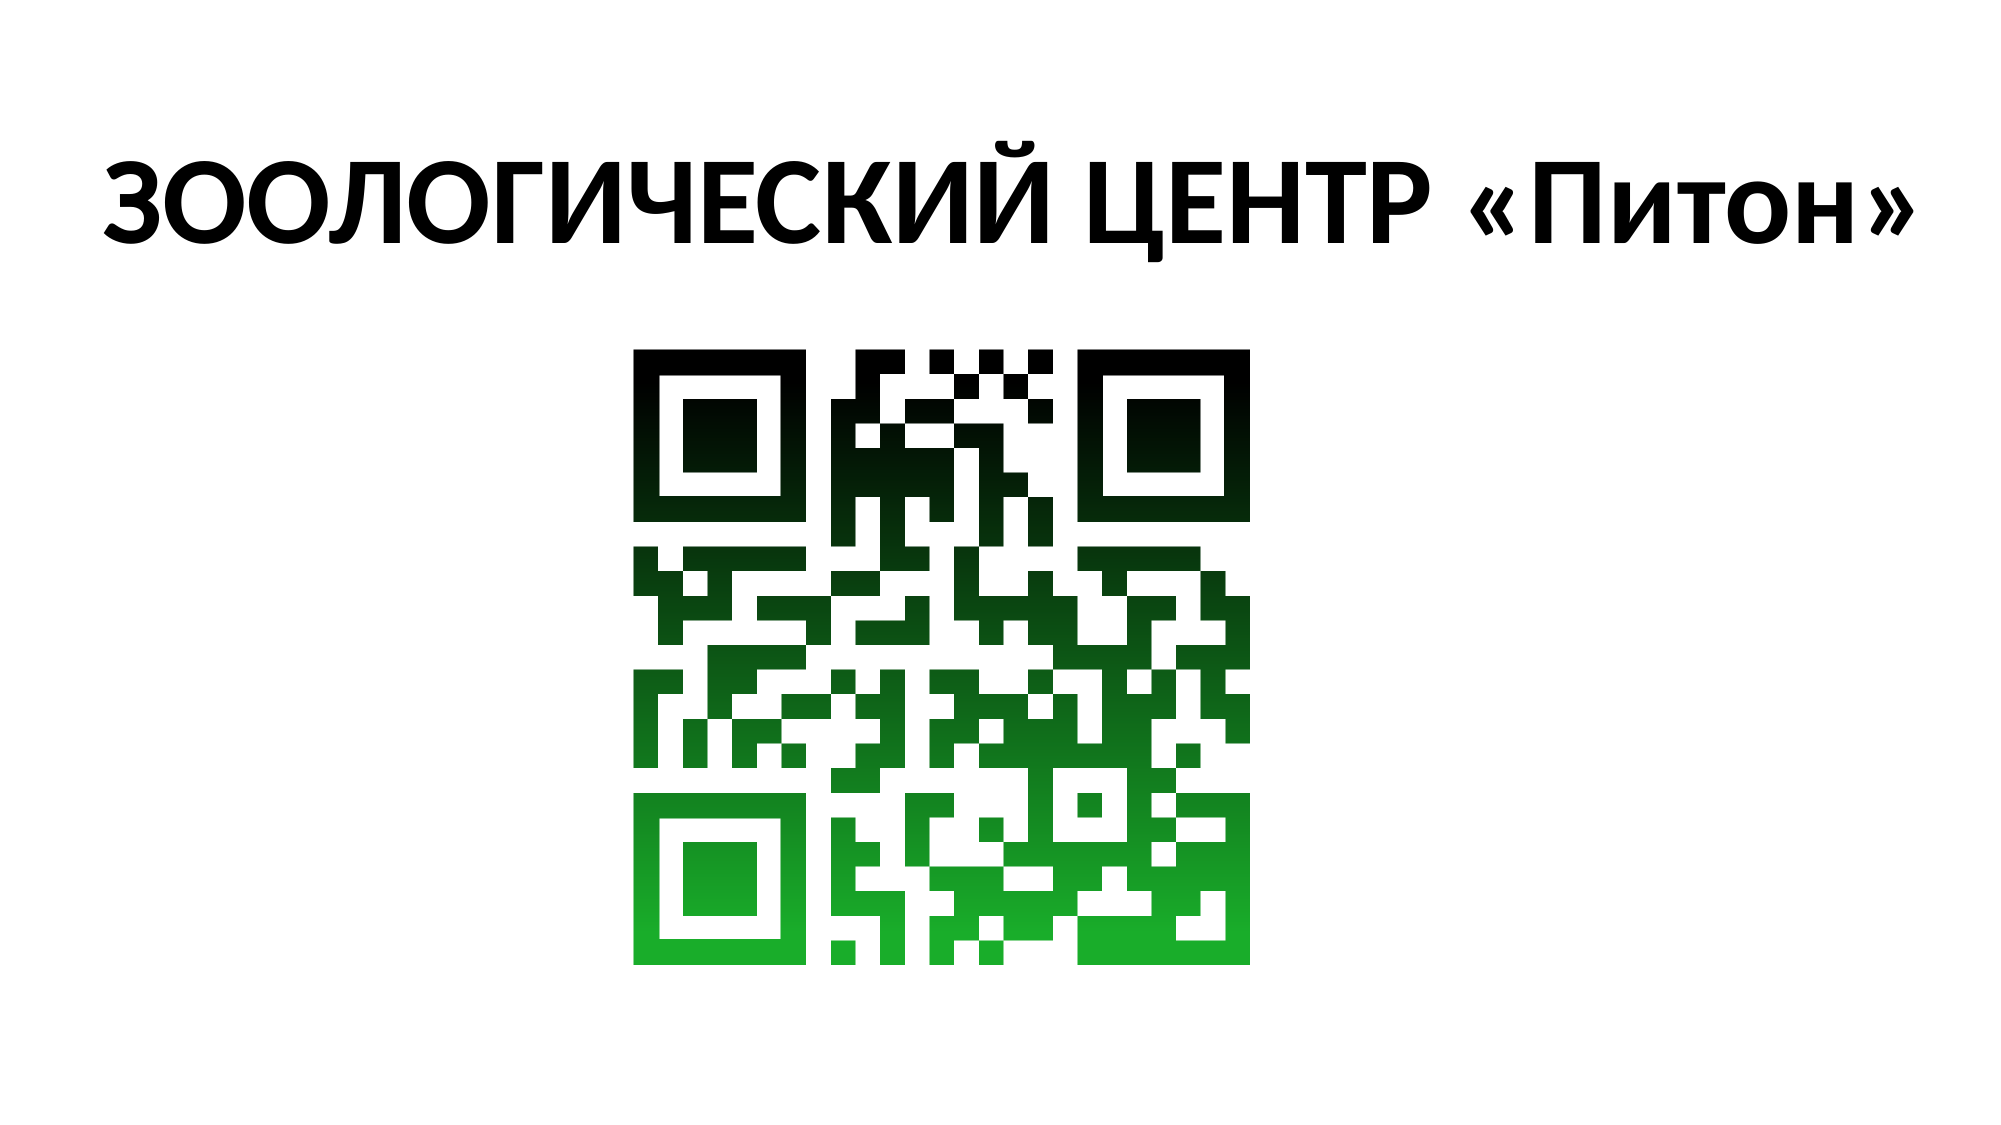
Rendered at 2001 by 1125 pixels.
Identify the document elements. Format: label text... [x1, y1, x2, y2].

text_box ЗООЛОГИЧЕСКИЙ ЦЕНТР «Питон» [87, 110, 1980, 276]
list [584, 300, 1299, 1015]
